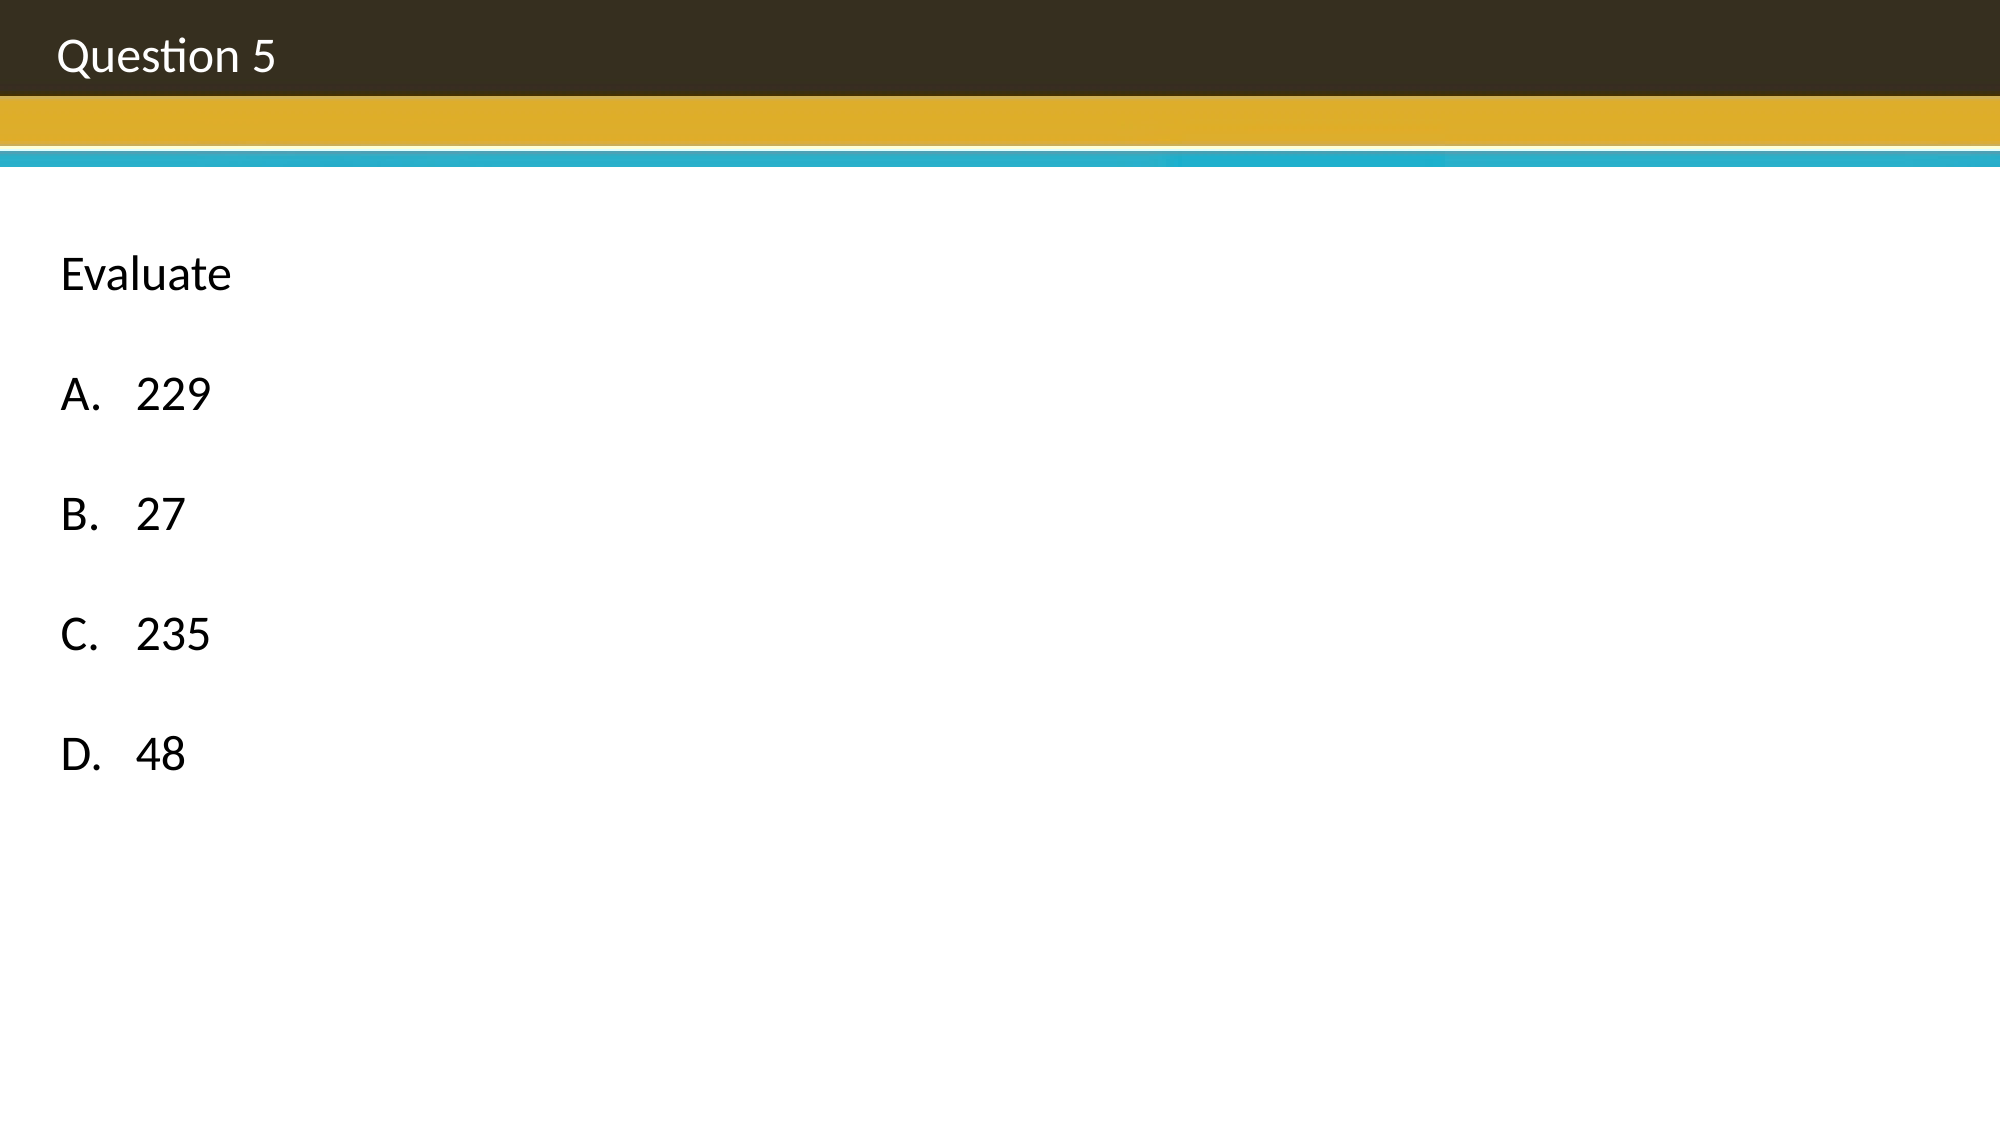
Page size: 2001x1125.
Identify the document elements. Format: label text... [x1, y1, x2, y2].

text_box Question 5 [41, 14, 293, 90]
picture [0, 0, 2000, 167]
